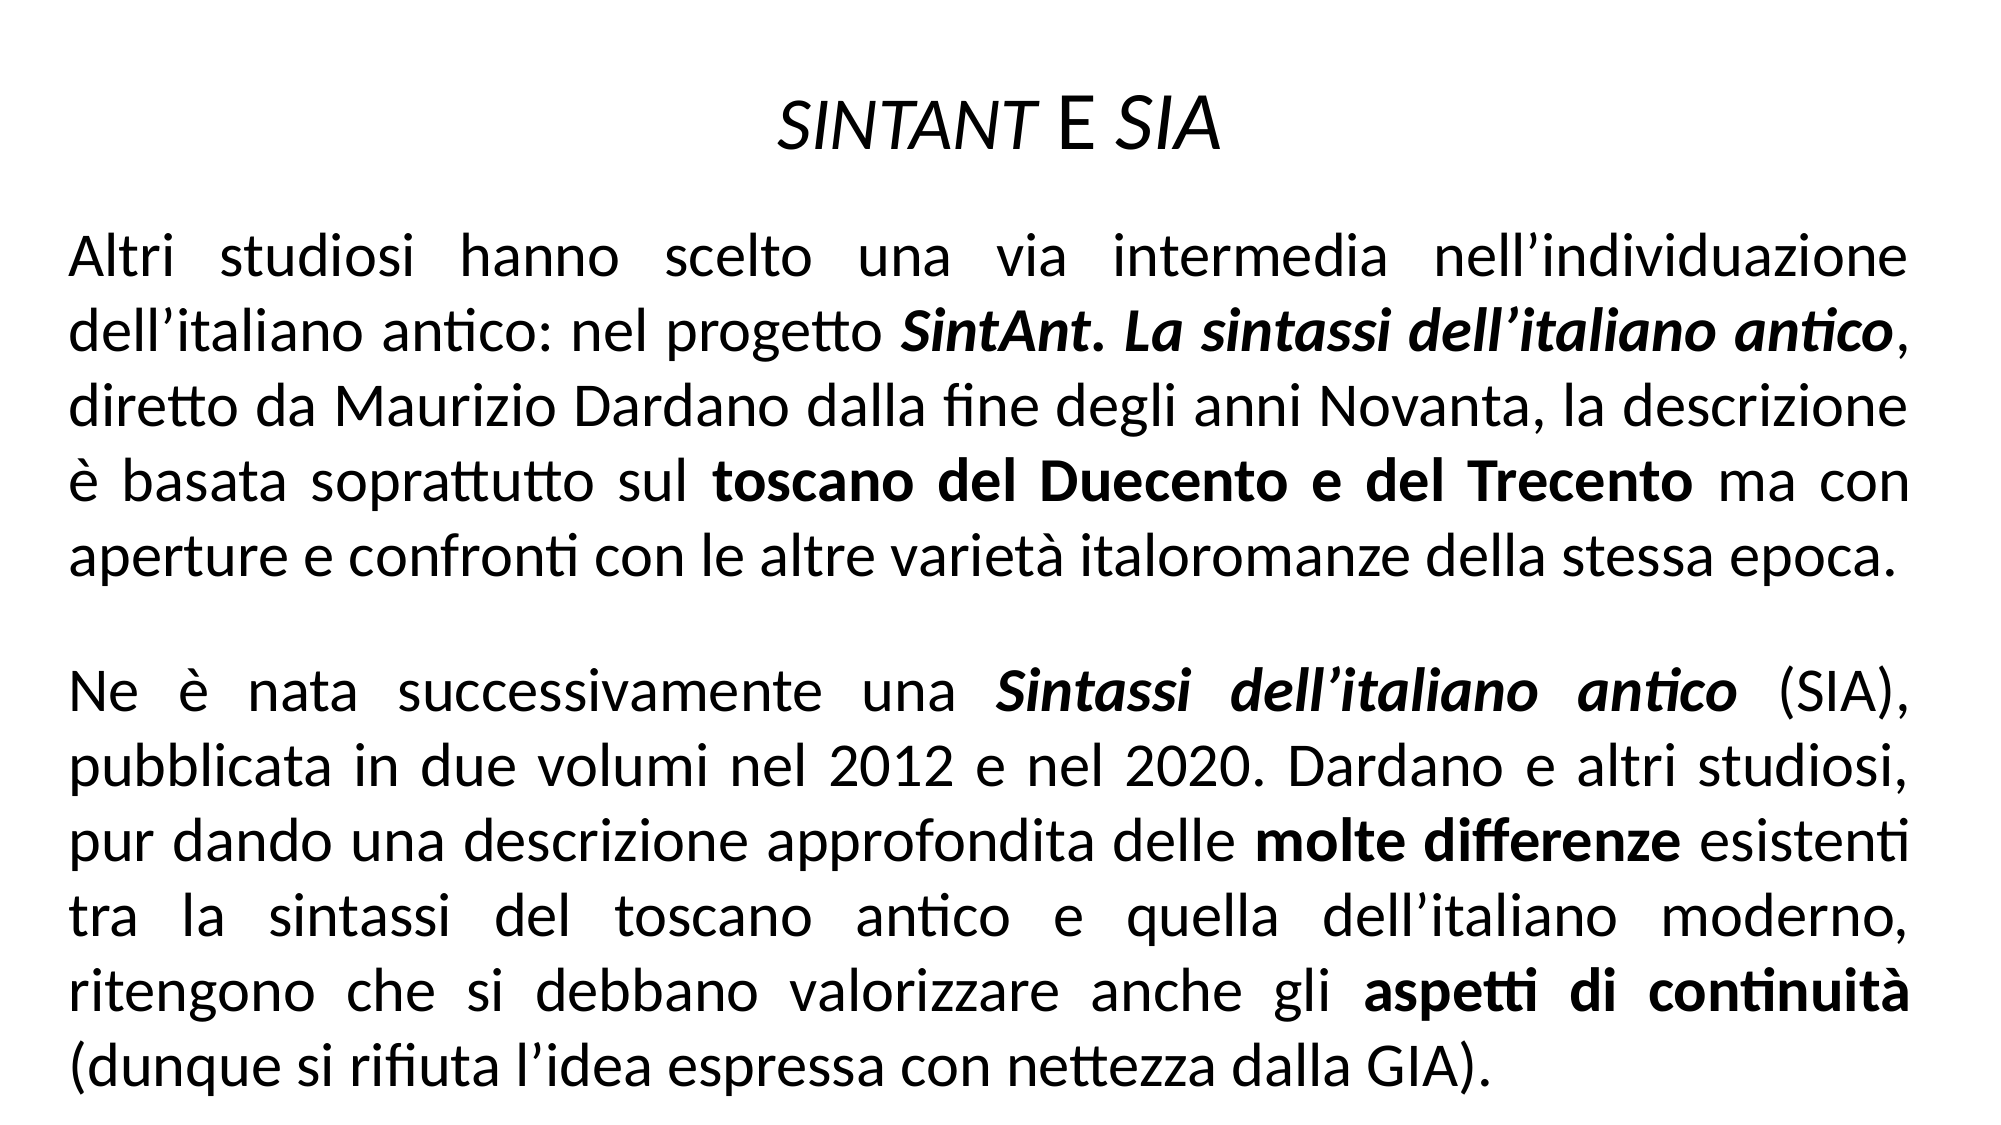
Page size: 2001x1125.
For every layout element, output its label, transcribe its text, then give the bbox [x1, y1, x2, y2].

text_box Altri studiosi hanno scelto una via intermedia nell’individuazione dell’italiano antico: nel progetto SintAnt. La sintassi dell’italiano antico, diretto da Maurizio Dardano dalla fine degli anni Novanta, la descrizione è basata soprattutto sul toscano del Duecento e del Trecento ma con aperture e confronti con le altre varietà italoromanze della stessa epoca. Ne è nata successivamente una Sintassi dell’italiano antico (SIA), pubblicata in due volumi nel 2012 e nel 2020. Dardano e altri studiosi, pur dando una descrizione approfondita delle molte differenze esistenti tra la sintassi del toscano antico e quella dell’italiano moderno, ritengono che si debbano valorizzare anche gli aspetti di continuità (dunque si rifiuta l’idea espressa con nettezza dalla GIA). [53, 206, 1927, 1106]
text_box SINTANT E SIA [53, 58, 1947, 174]
